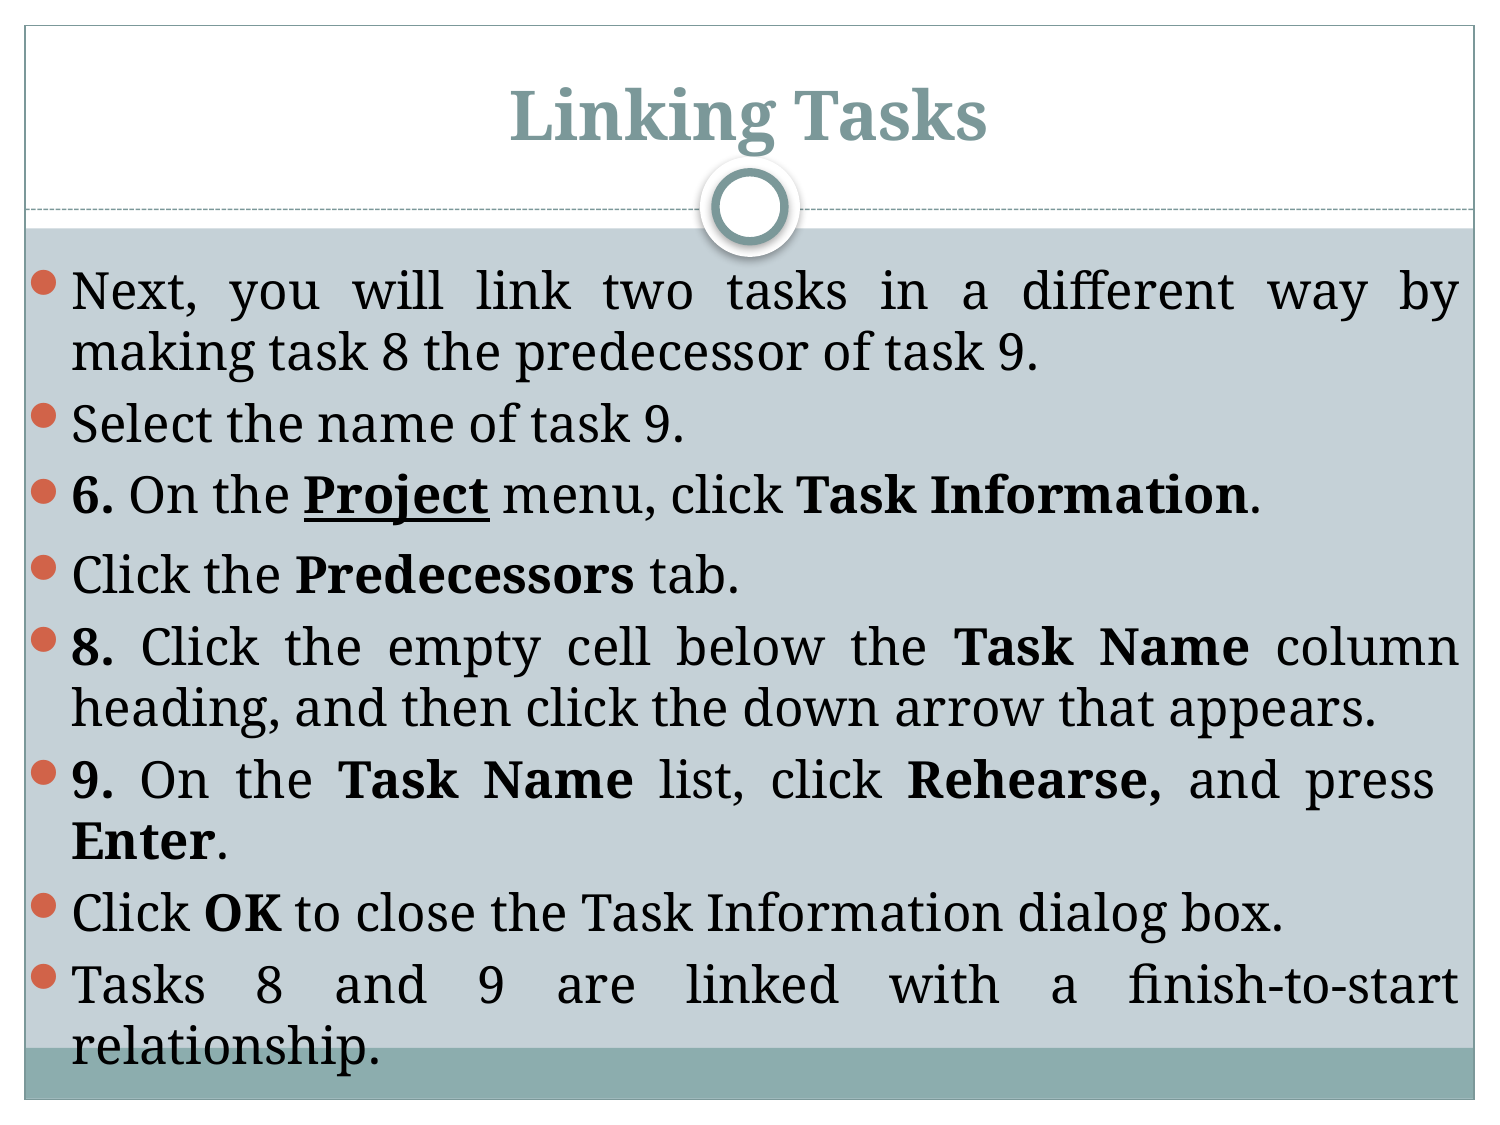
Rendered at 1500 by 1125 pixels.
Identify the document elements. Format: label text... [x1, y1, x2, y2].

title Linking Tasks [49, 37, 1450, 162]
list Next, you will link two tasks in a different way by making task 8 the predecessor of task 9. Select the name of task 9. 6. On the Project menu, click Task Information. Click the Predecessors tab. 8. Click the empty cell below the Task Name column heading, and then click the down arrow that appears. 9. On the Task Name list, click Rehearse, and press Enter. Click OK to close the Task Information dialog box. Tasks 8 and 9 are linked with a finish-to-start relationship. [12, 250, 1475, 1088]
